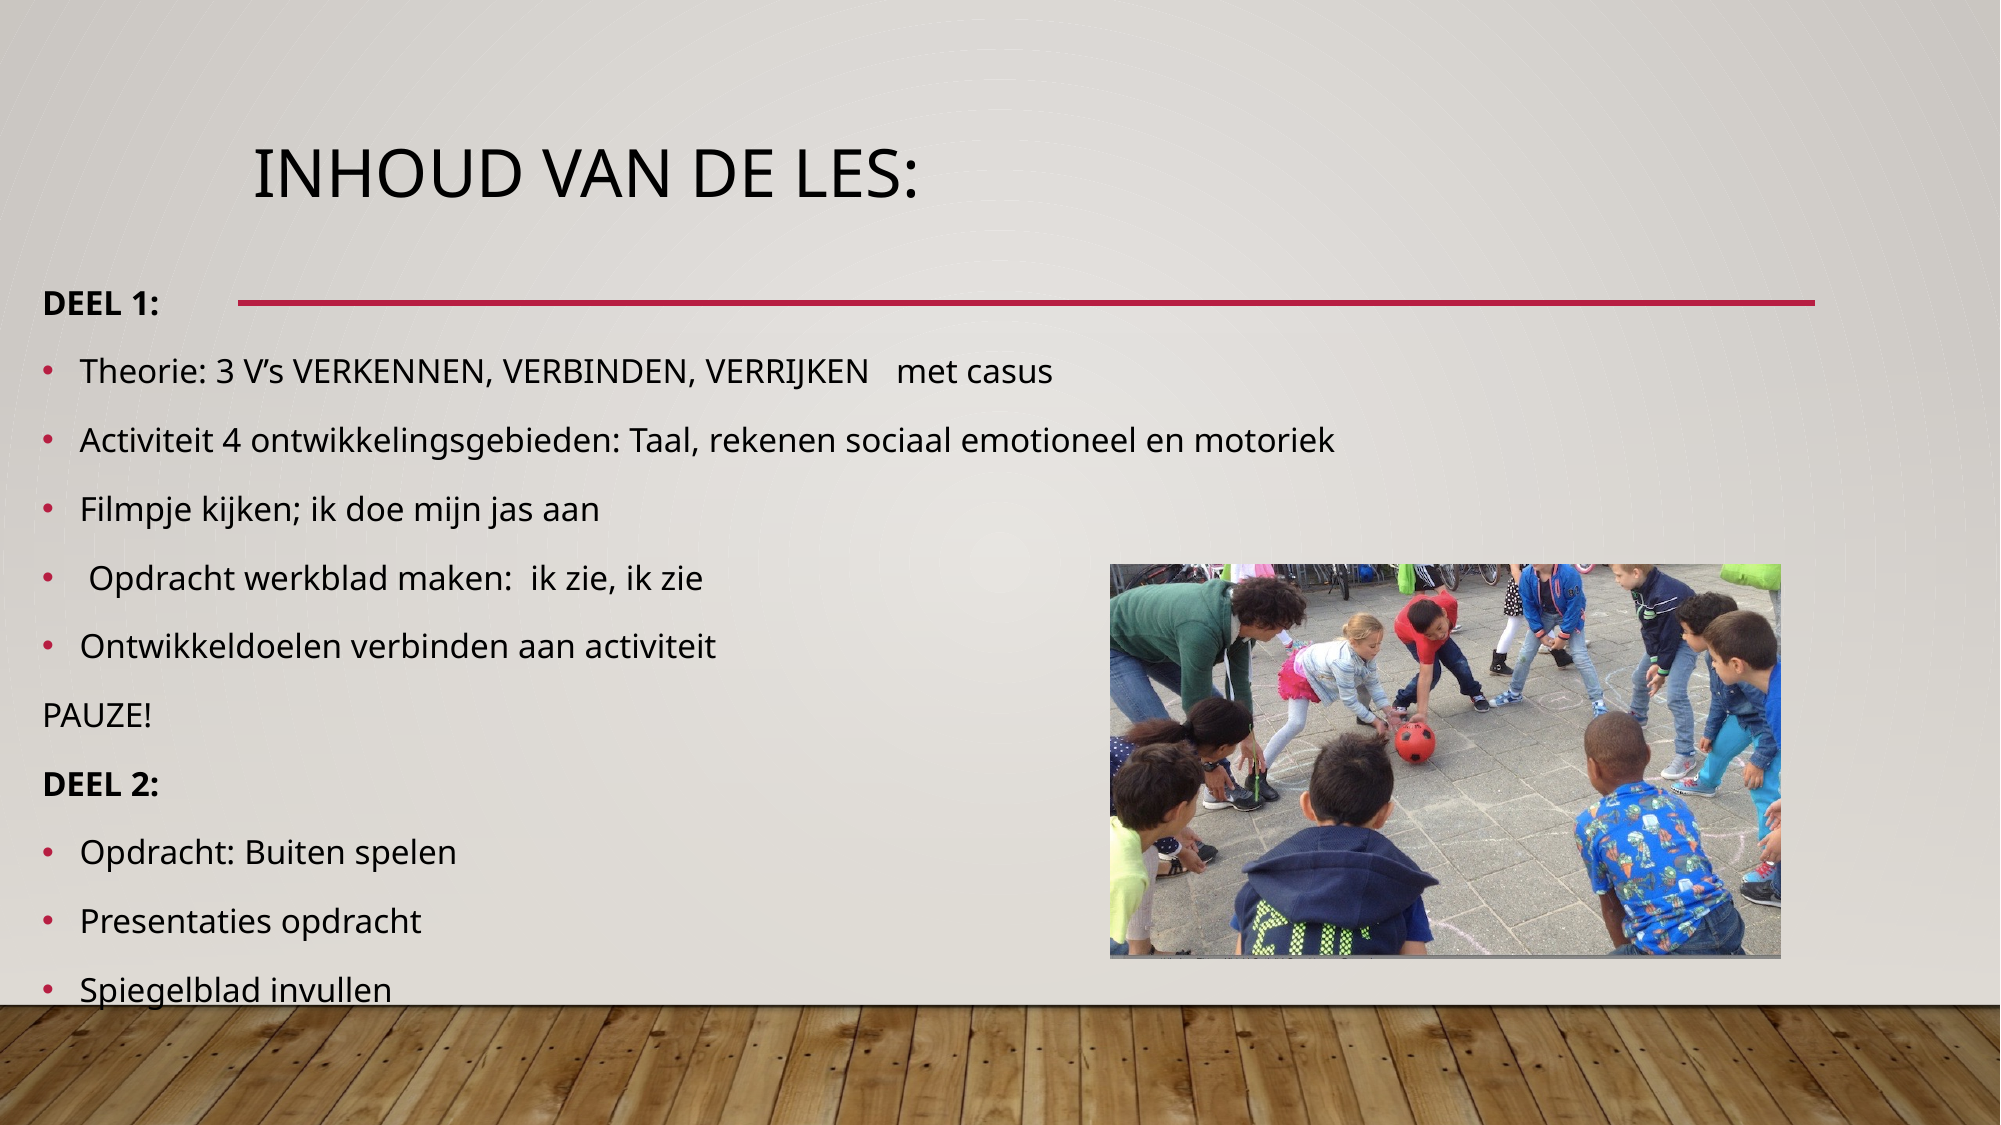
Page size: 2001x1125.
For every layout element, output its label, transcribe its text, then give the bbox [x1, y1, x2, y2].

picture [0, 1005, 2000, 1125]
title Inhoud van de les: [238, 131, 1814, 266]
list DEEL 1: Theorie: 3 V’s VERKENNEN, VERBINDEN, VERRIJKEN met casus Activiteit 4 ontwikkelingsgebieden: Taal, rekenen sociaal emotioneel en motoriek Filmpje kijken; ik doe mijn jas aan Opdracht werkblad maken: ik zie, ik zie Ontwikkeldoelen verbinden aan activiteit PAUZE! DEEL 2: Opdracht: Buiten spelen Presentaties opdracht Spiegelblad invullen [27, 266, 1836, 1045]
picture [1110, 564, 1782, 960]
